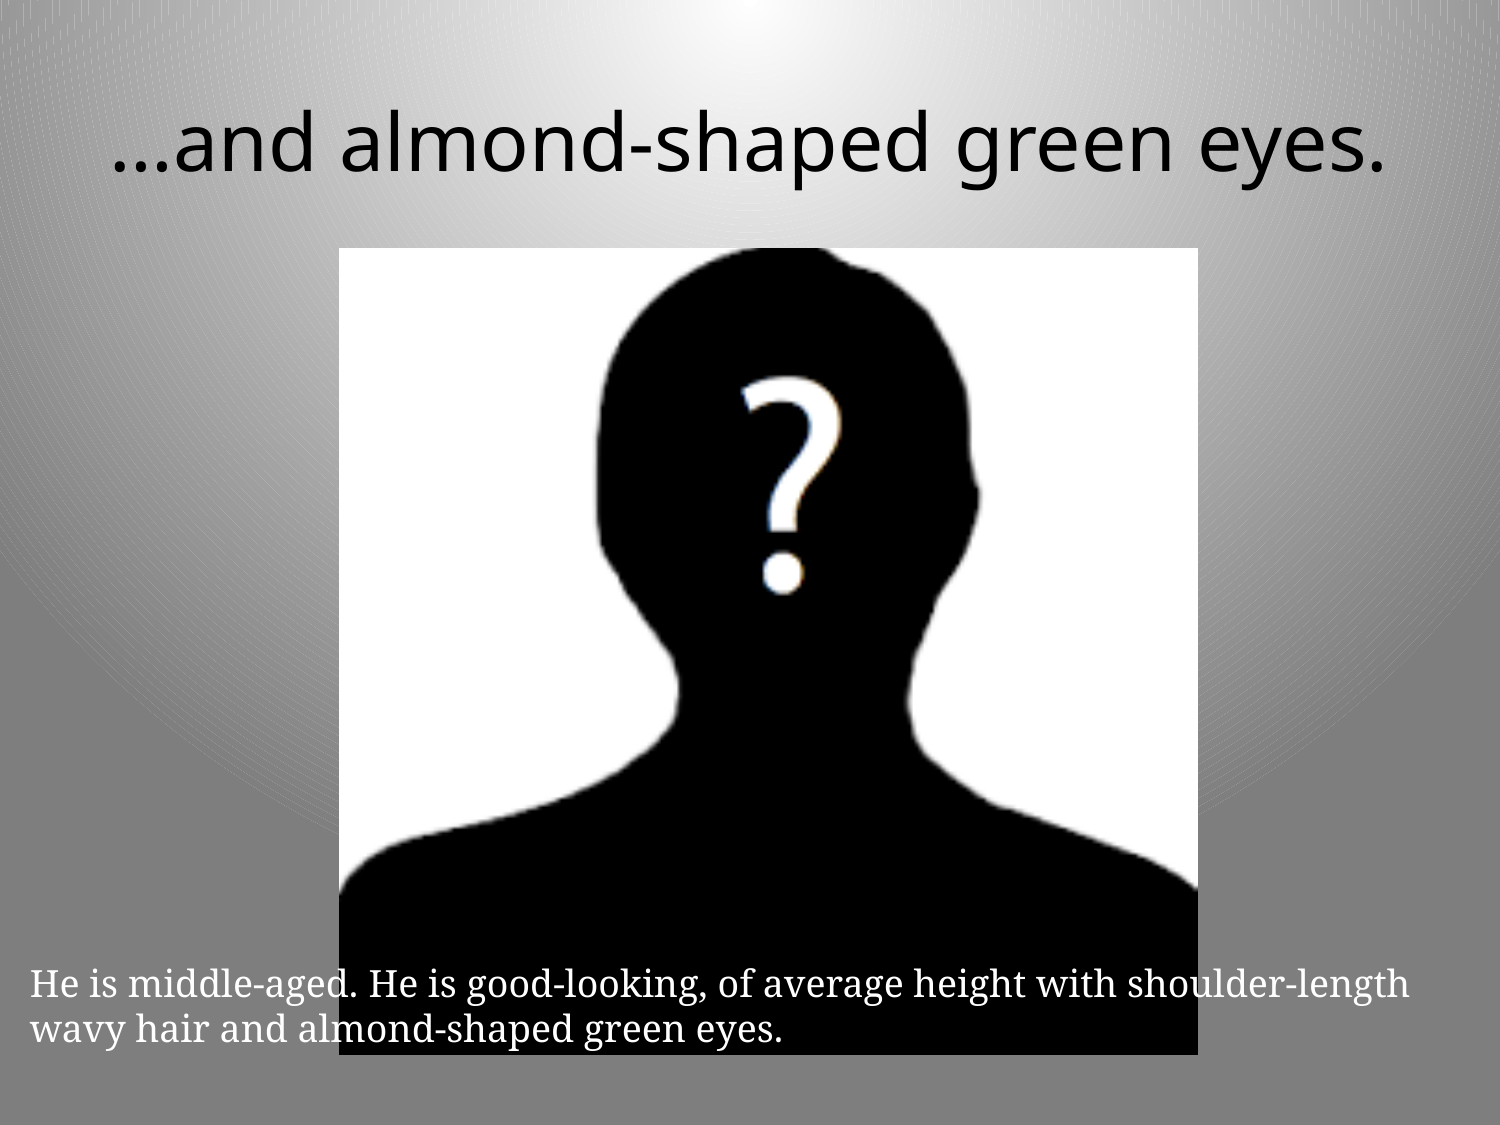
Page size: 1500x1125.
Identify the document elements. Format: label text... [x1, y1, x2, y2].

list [339, 248, 1199, 1055]
text_box He is middle-aged. He is good-looking, of average height with shoulder-length wavy hair and almond-shaped green eyes. [15, 952, 1437, 1102]
title …and almond-shaped green eyes. [75, 45, 1425, 233]
